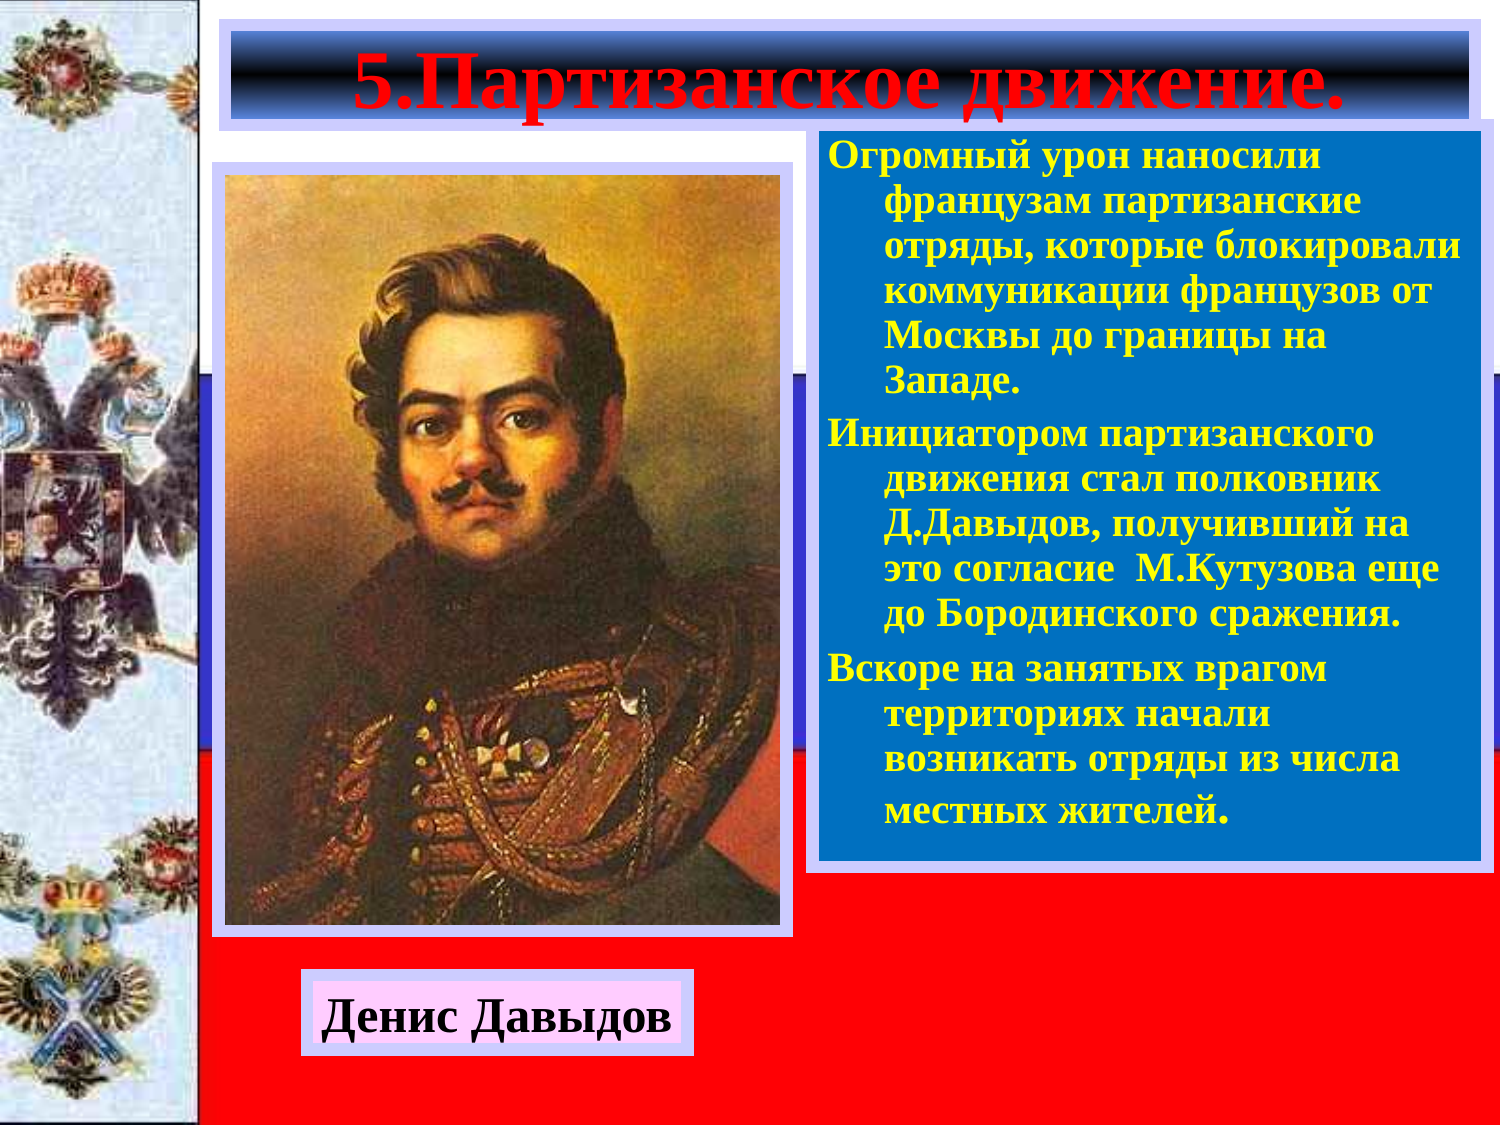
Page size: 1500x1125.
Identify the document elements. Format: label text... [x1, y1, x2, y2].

text_box Денис Давыдов [306, 974, 688, 1050]
title 5.Партизанское движение. [224, 24, 1476, 126]
picture [0, 0, 1500, 1125]
list Огромный урон наносили французам партизанские отряды, которые блокировали коммуникации французов от Москвы до границы на Западе. Инициатором партизанского движения стал полковник Д.Давыдов, получивший на это согласие М.Кутузова еще до Бородинского сражения. Вскоре на занятых врагом территориях начали возникать отряды из числа местных жителей. [812, 124, 1488, 868]
